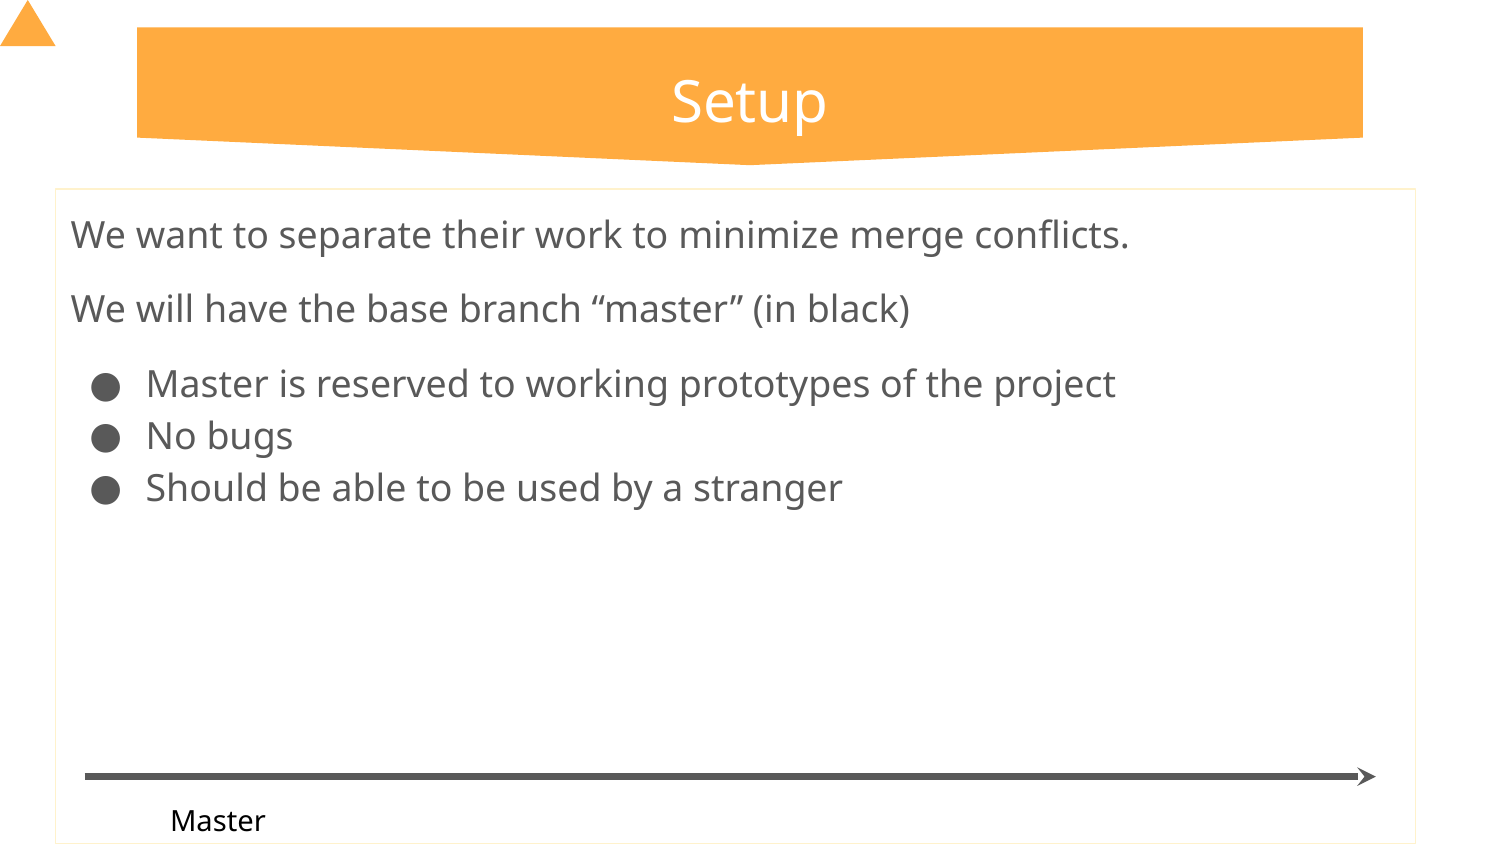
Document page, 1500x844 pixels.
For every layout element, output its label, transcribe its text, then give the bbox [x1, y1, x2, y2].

text_box [0, 0, 56, 47]
list We want to separate their work to minimize merge conflicts. We will have the base branch “master” (in black) Master is reserved to working prototypes of the project No bugs Should be able to be used by a stranger [55, 189, 1416, 844]
title Setup [51, 49, 1449, 144]
text_box [279, 144, 1221, 166]
text_box [137, 27, 1363, 49]
text_box Master [154, 787, 294, 830]
